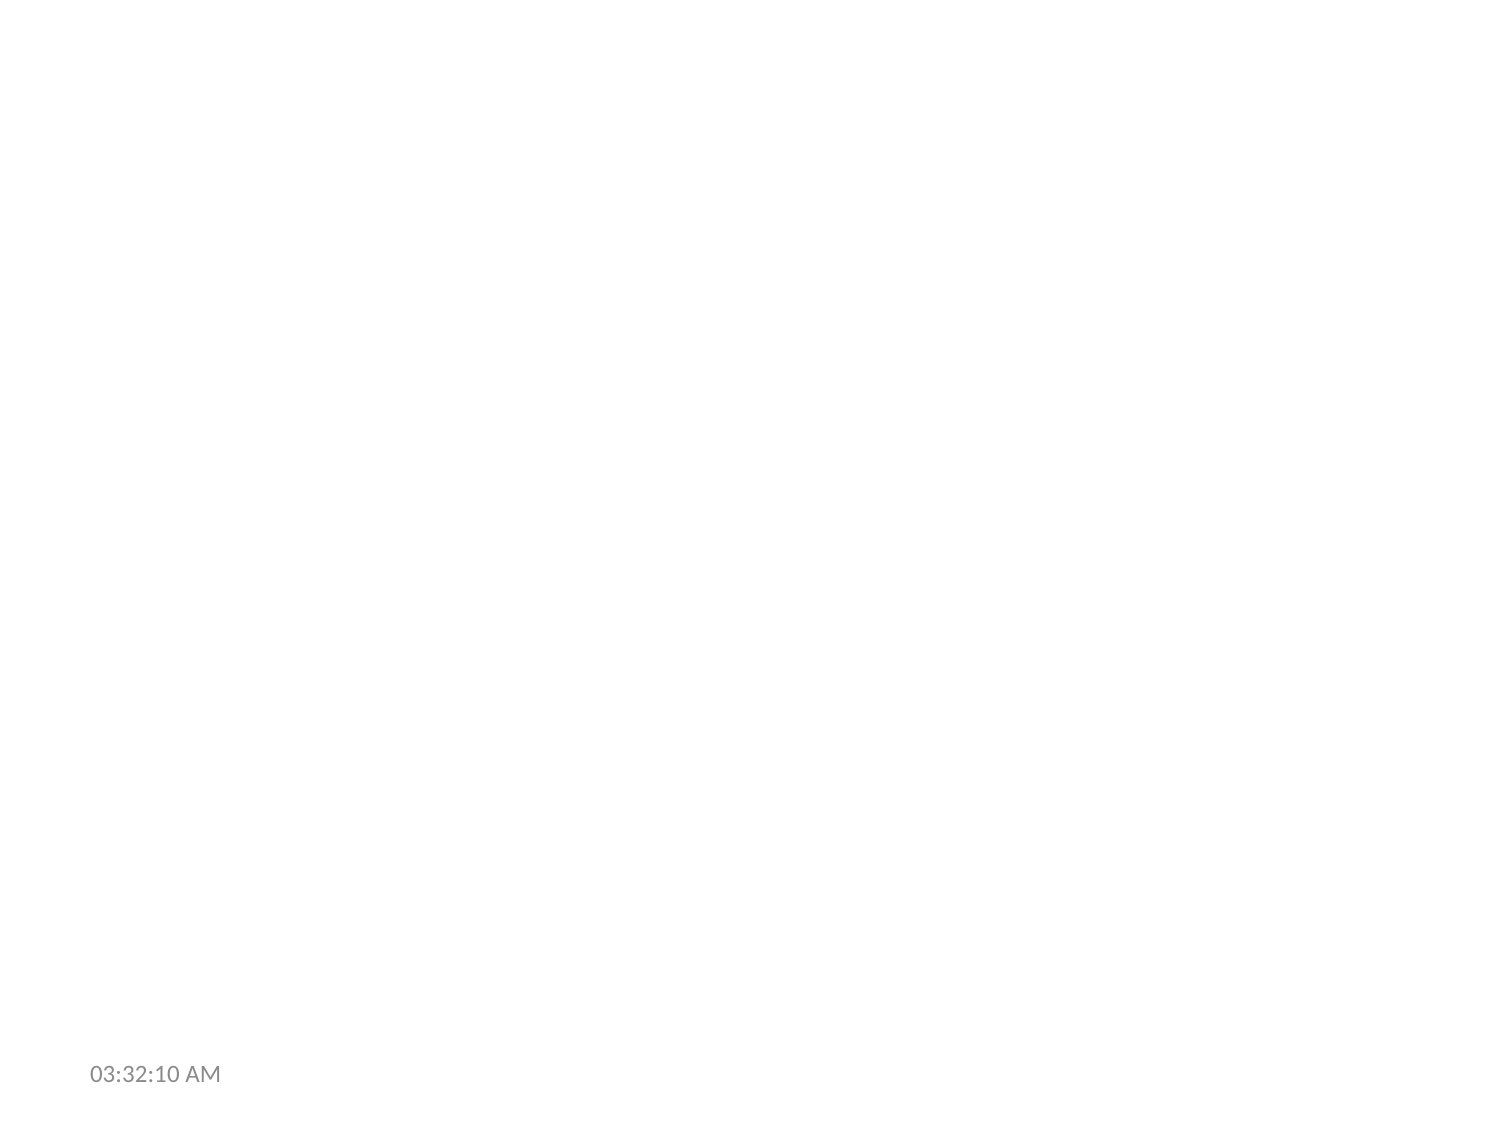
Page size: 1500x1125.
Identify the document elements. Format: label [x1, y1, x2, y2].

slide_number [75, 1042, 425, 1103]
